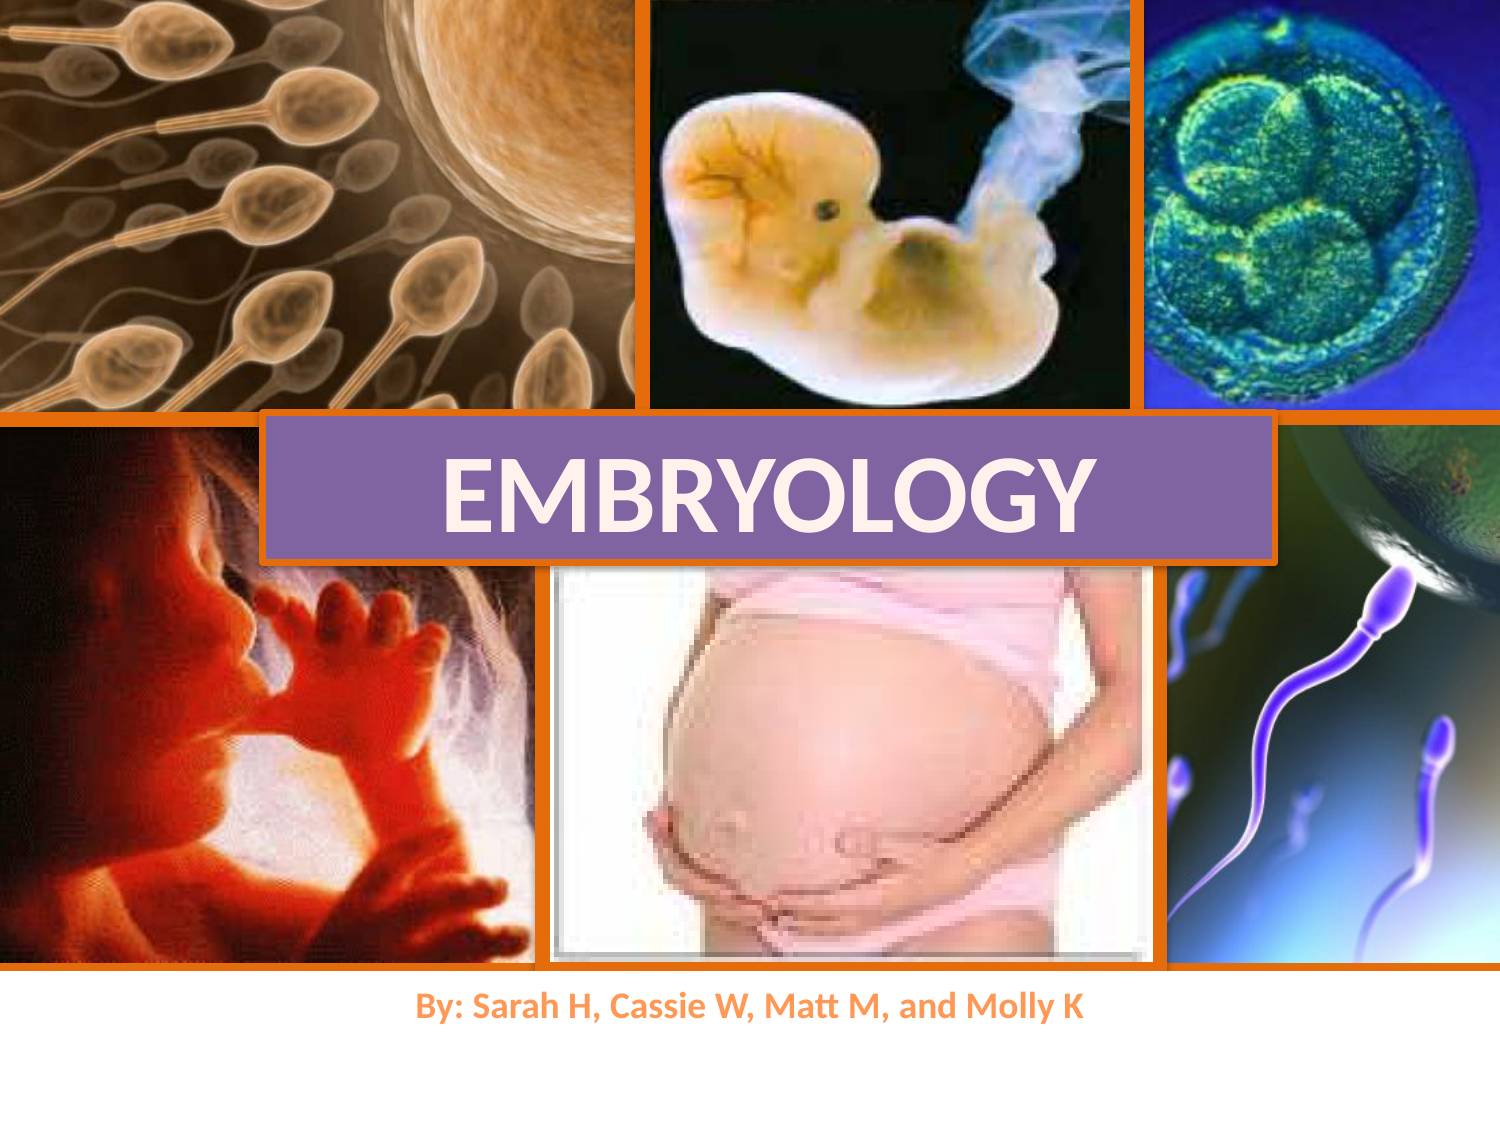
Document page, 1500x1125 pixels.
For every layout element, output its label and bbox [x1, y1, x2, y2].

text_box [0, 0, 1500, 1035]
